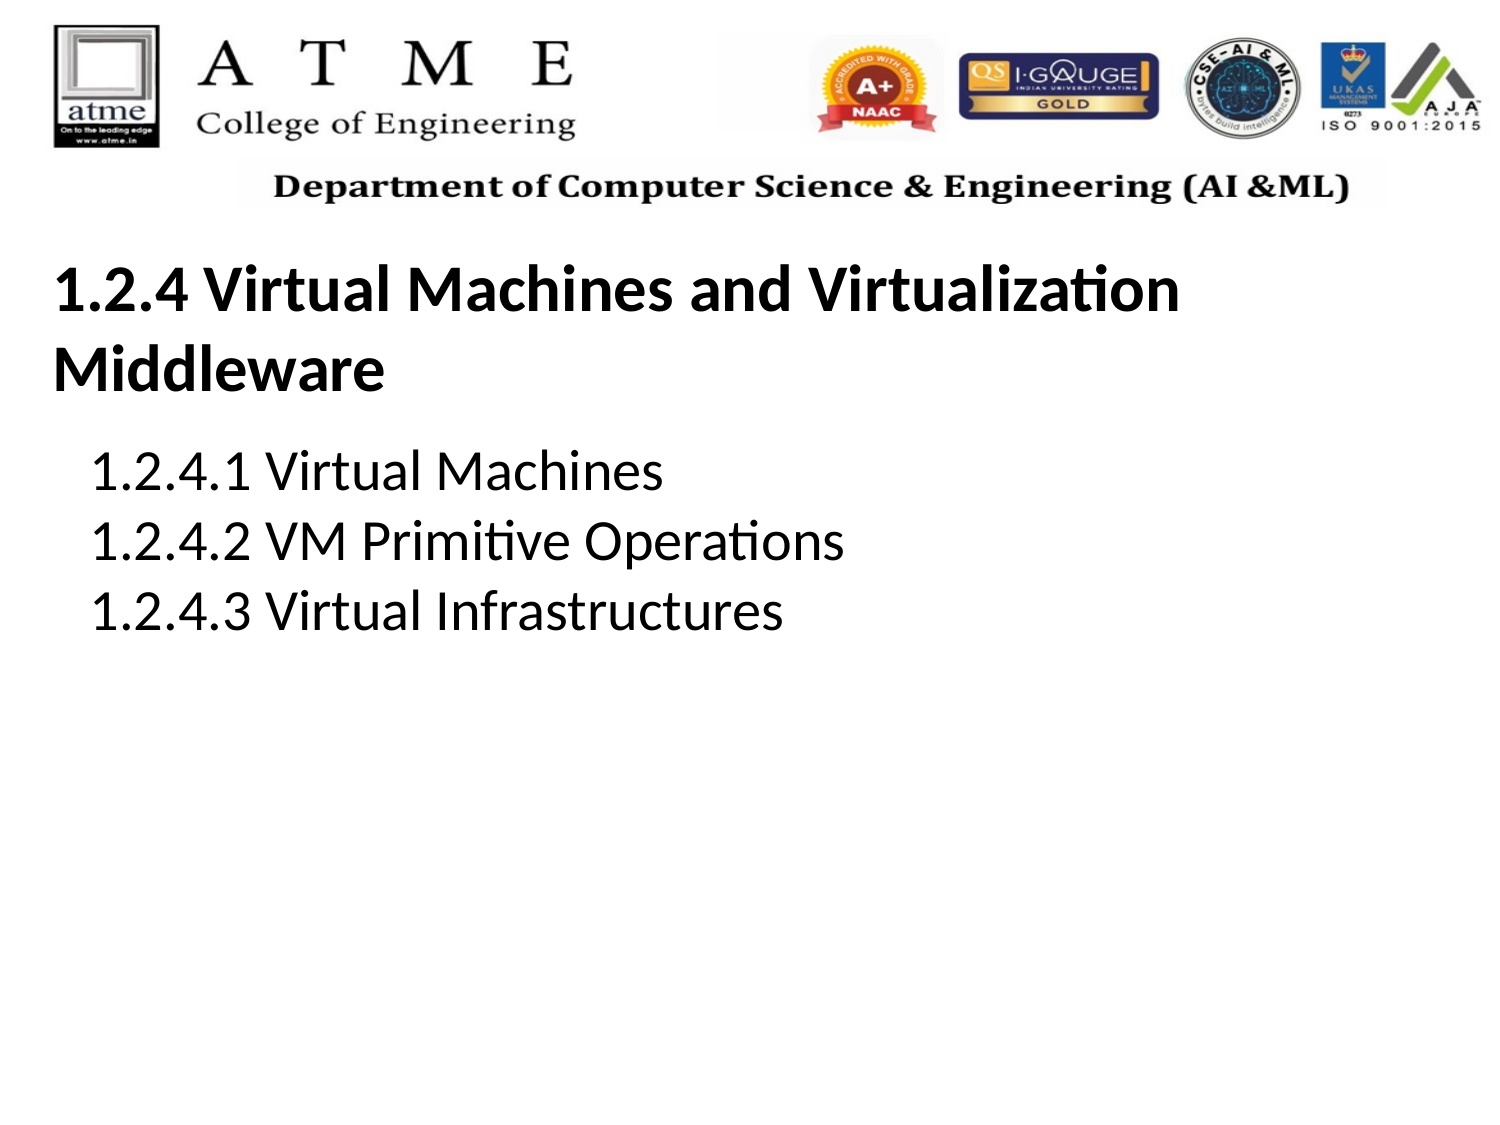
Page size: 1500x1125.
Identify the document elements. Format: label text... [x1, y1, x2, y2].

picture [24, 0, 1500, 226]
text_box 1.2.4 Virtual Machines and Virtualization Middleware [37, 237, 1425, 413]
text_box 1.2.4.1 Virtual Machines 1.2.4.2 VM Primitive Operations 1.2.4.3 Virtual Infrastructures [75, 425, 1163, 695]
